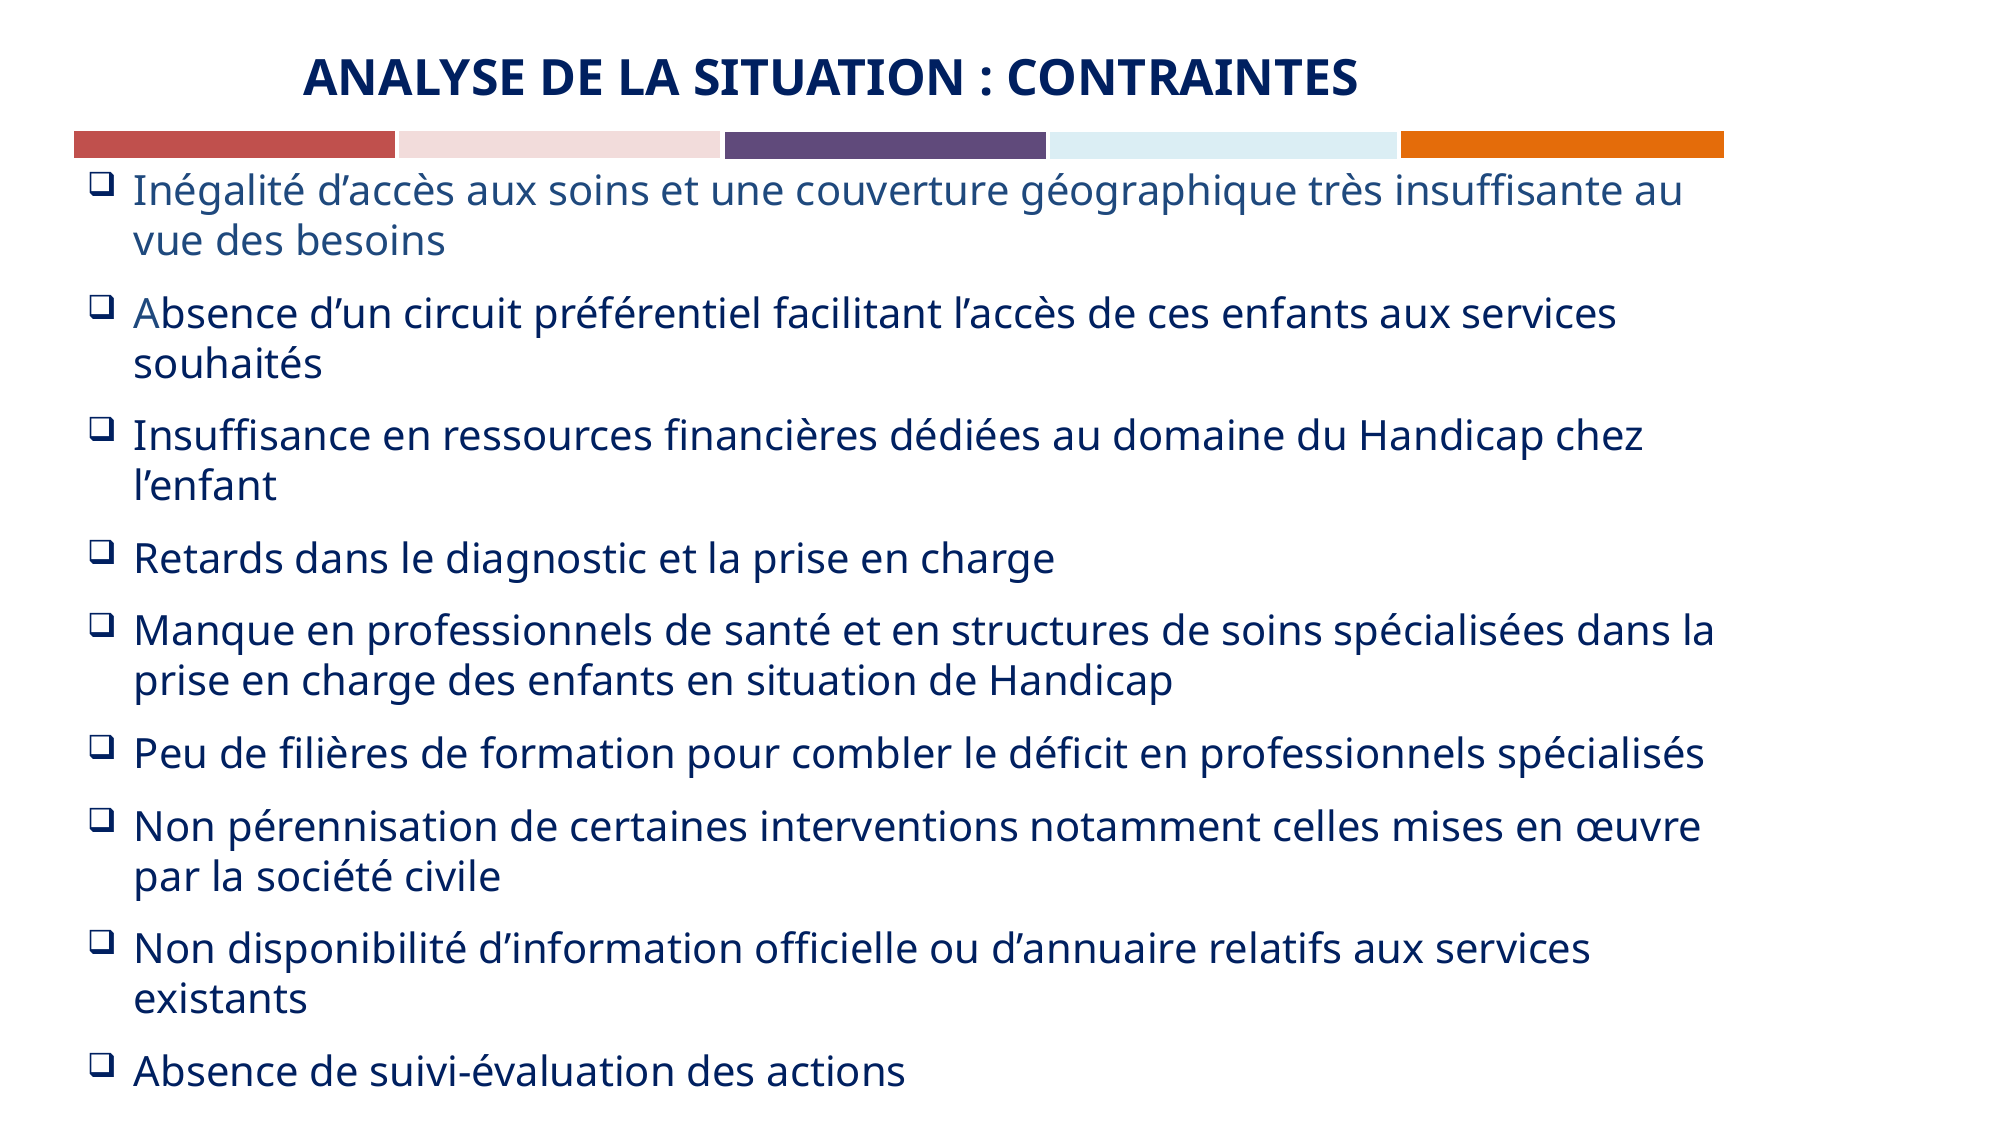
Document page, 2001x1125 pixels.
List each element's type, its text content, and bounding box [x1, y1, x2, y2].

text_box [72, 128, 1727, 162]
text_box ANALYSE DE LA SITUATION : CONTRAINTES [288, 37, 1388, 113]
text_box [155, 0, 1526, 125]
text_box Inégalité d’accès aux soins et une couverture géographique très insuffisante au vue des besoins Absence d’un circuit préférentiel facilitant l’accès de ces enfants aux services souhaités Insuffisance en ressources financières dédiées au domaine du Handicap chez l’enfant Retards dans le diagnostic et la prise en charge Manque en professionnels de santé et en structures de soins spécialisées dans la prise en charge des enfants en situation de Handicap Peu de filières de formation pour combler le déficit en professionnels spécialisés Non pérennisation de certaines interventions notamment celles mises en œuvre par la société civile Non disponibilité d’information officielle ou d’annuaire relatifs aux services existants Absence de suivi-évaluation des actions [72, 156, 1746, 1102]
